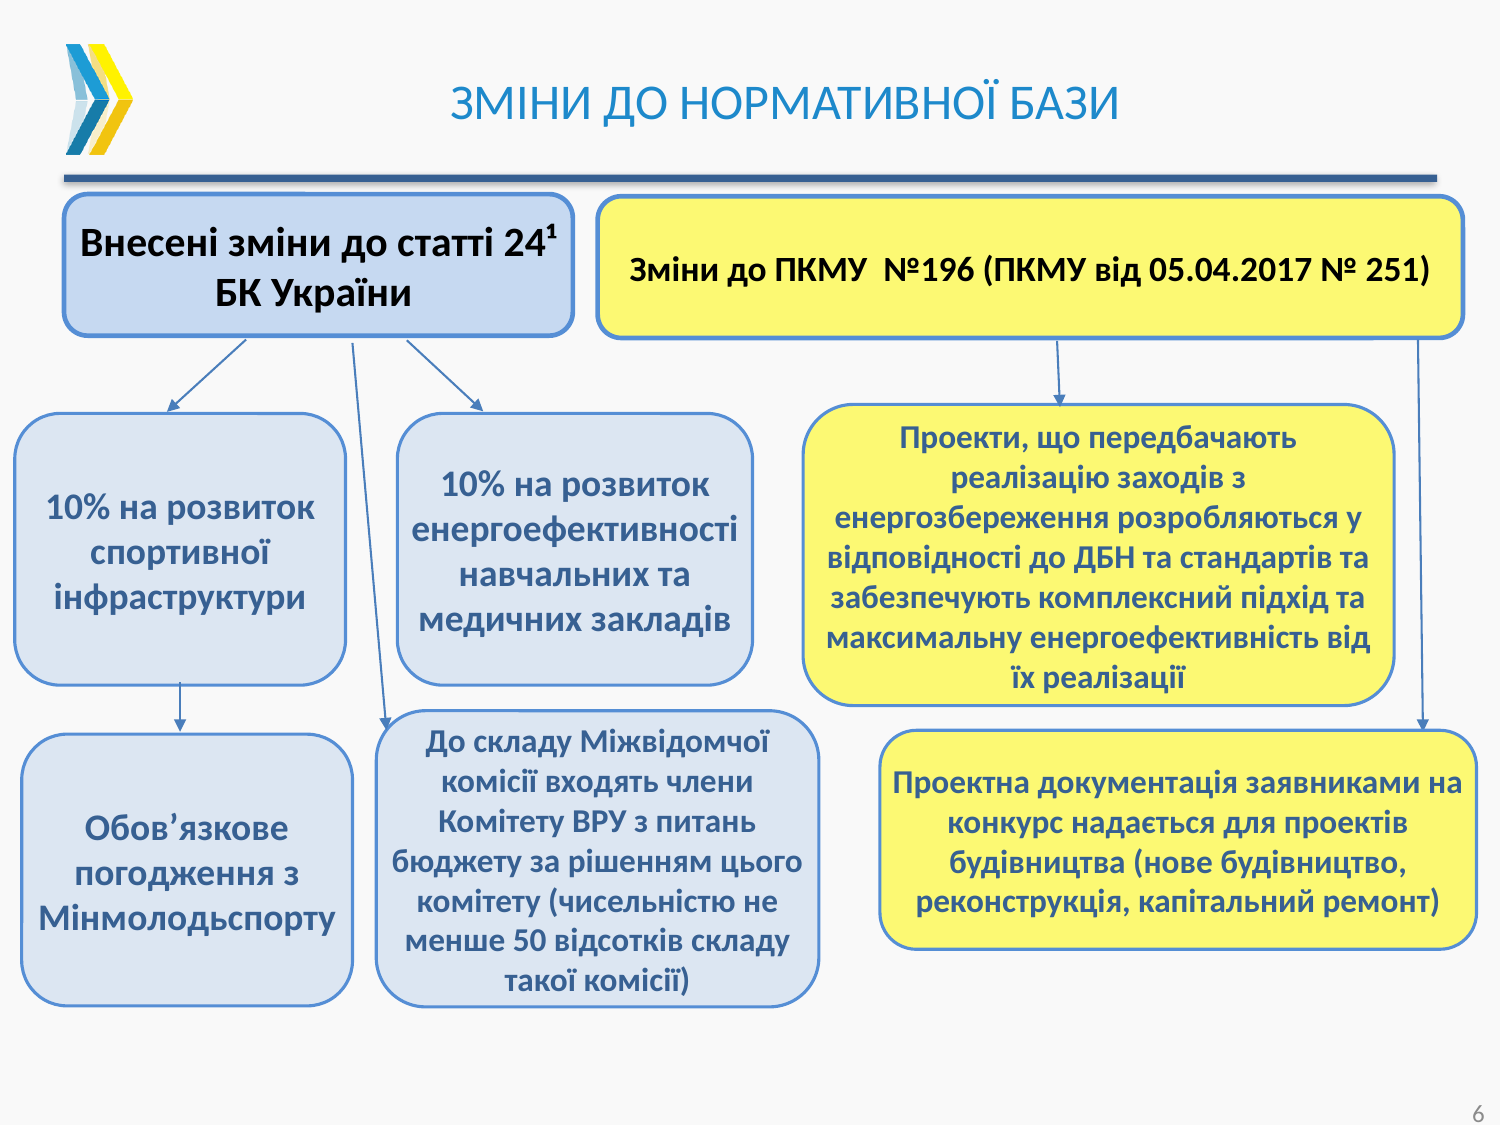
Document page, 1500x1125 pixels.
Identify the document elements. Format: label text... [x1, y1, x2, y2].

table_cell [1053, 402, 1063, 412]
text_box 10% на розвиток спортивної інфраструктури [12, 411, 347, 688]
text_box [166, 339, 247, 412]
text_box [406, 340, 484, 412]
text_box ЗМІНИ ДО НОРМАТИВНОЇ БАЗИ [156, 57, 1415, 142]
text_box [1417, 339, 1424, 732]
text_box 10% на розвиток енергоефективності навчальних та медичних закладів [395, 411, 755, 688]
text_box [352, 342, 387, 731]
text_box До складу Міжвідомчої комісії входять члени Комітету ВРУ з питань бюджету за рішенням цього комітету (чисельністю не менше 50 відсотків складу такої комісії) [374, 708, 821, 1009]
text_box Проекти, що передбачають реалізацію заходів з енергозбереження розробляються у відповідності до ДБН та стандартів та забезпечують комплексний підхід та максимальну енергоефективність від їх реалізації [800, 402, 1397, 708]
text_box [63, 174, 1438, 183]
text_box Обов’язкове погодження з Мінмолодьспорту [19, 732, 355, 1008]
picture [41, 31, 145, 169]
text_box Зміни до ПКМУ №196 (ПКМУ від 05.04.2017 № 251) [595, 194, 1466, 341]
text_box Проектна документація заявниками на конкурс надається для проектів будівництва (нове будівництво, реконструкція, капітальний ремонт) [877, 728, 1479, 952]
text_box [1056, 340, 1061, 408]
text_box Внесені зміни до статті 24¹ БК України [61, 191, 575, 338]
text_box 6 [1426, 1082, 1500, 1125]
